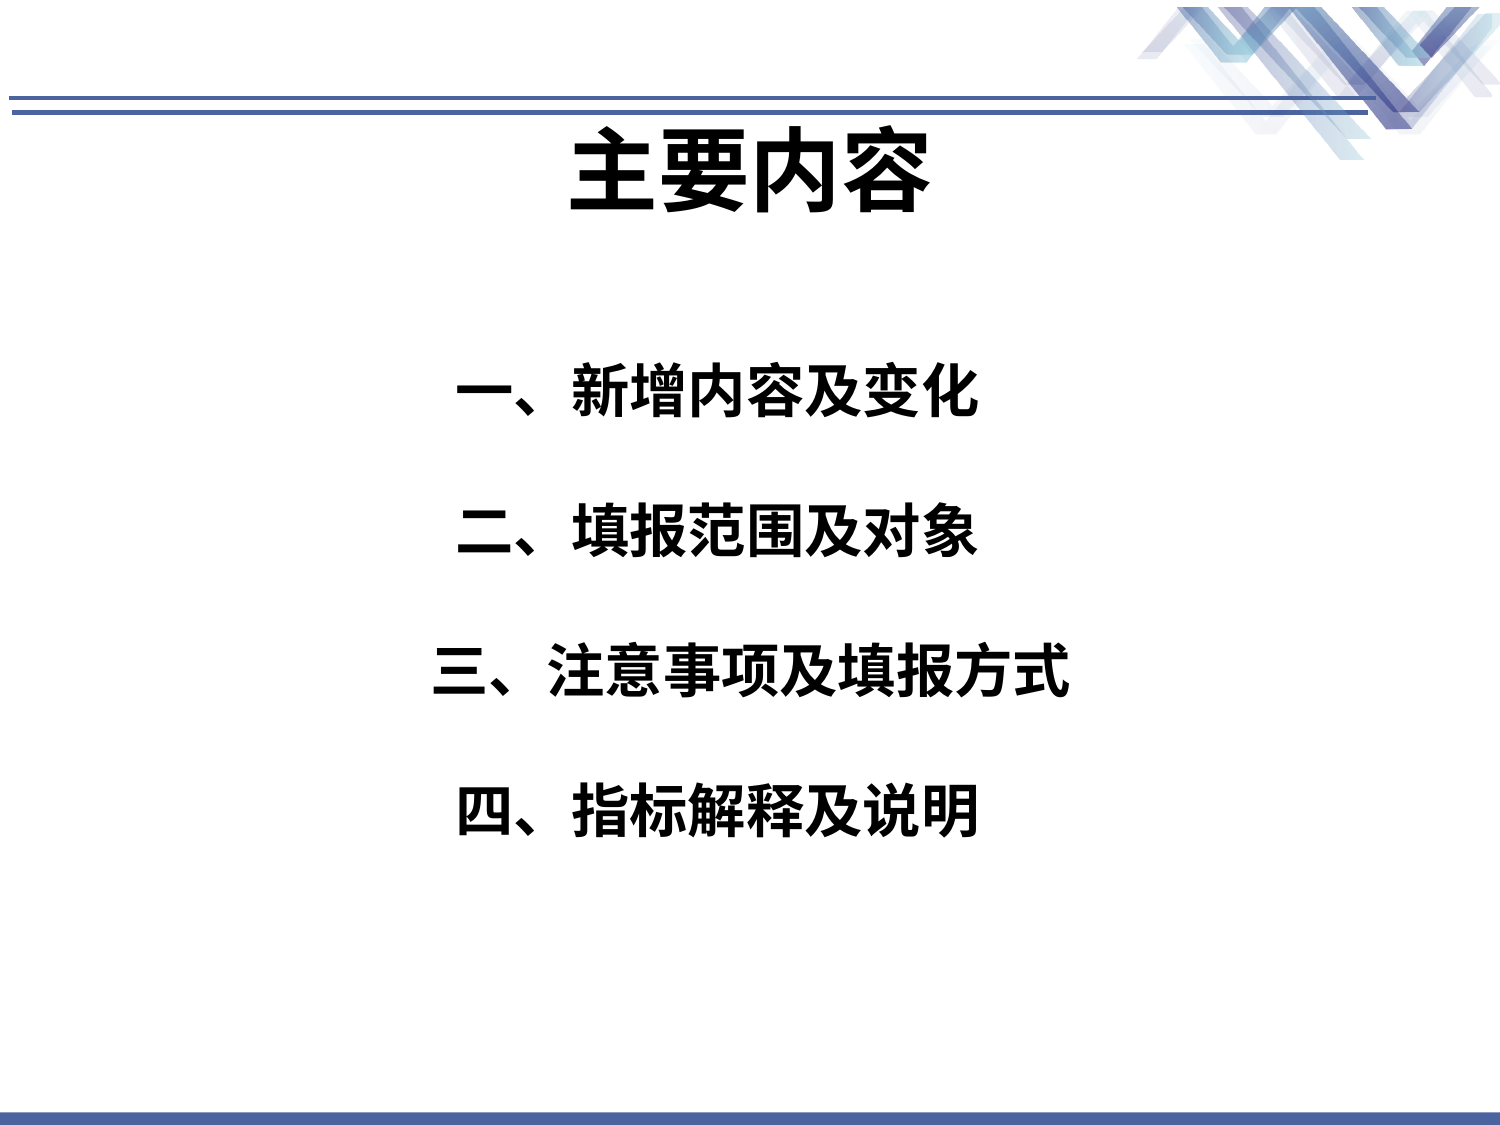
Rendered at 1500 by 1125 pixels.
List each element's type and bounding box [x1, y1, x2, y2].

text_box [0, 7, 1500, 1125]
